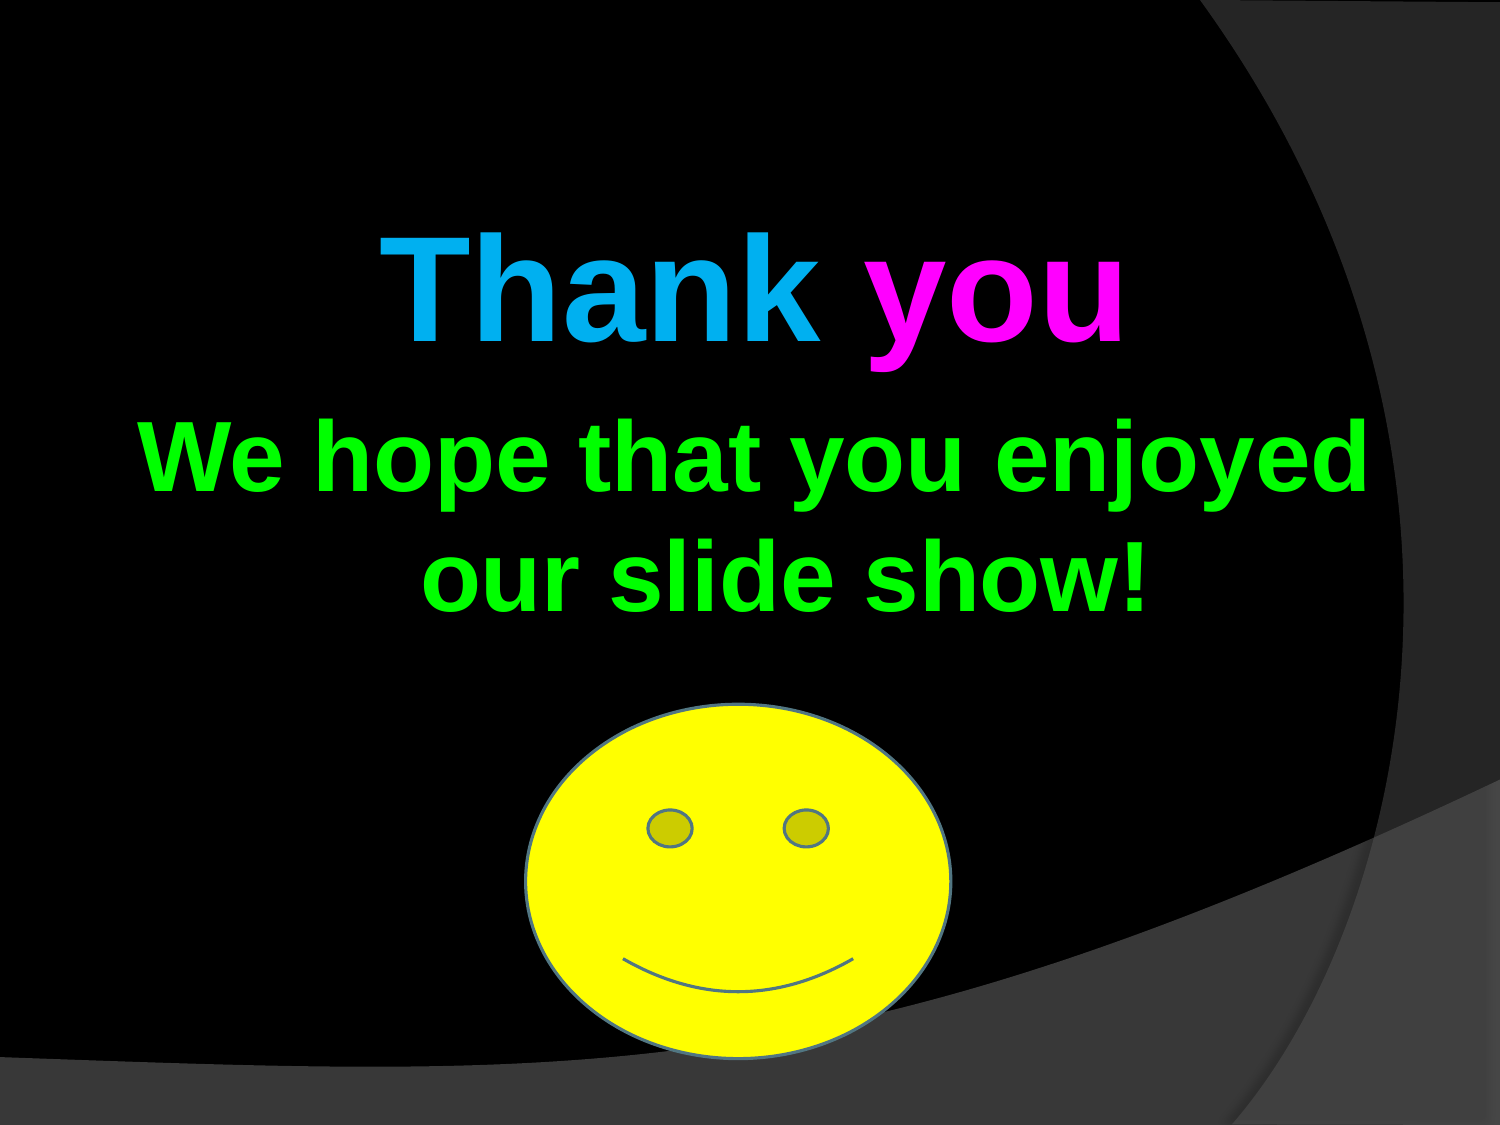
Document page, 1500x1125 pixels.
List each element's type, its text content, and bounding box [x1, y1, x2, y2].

list Thank you We hope that you enjoyed our slide show! [76, 184, 1427, 927]
text_box [524, 702, 953, 1061]
